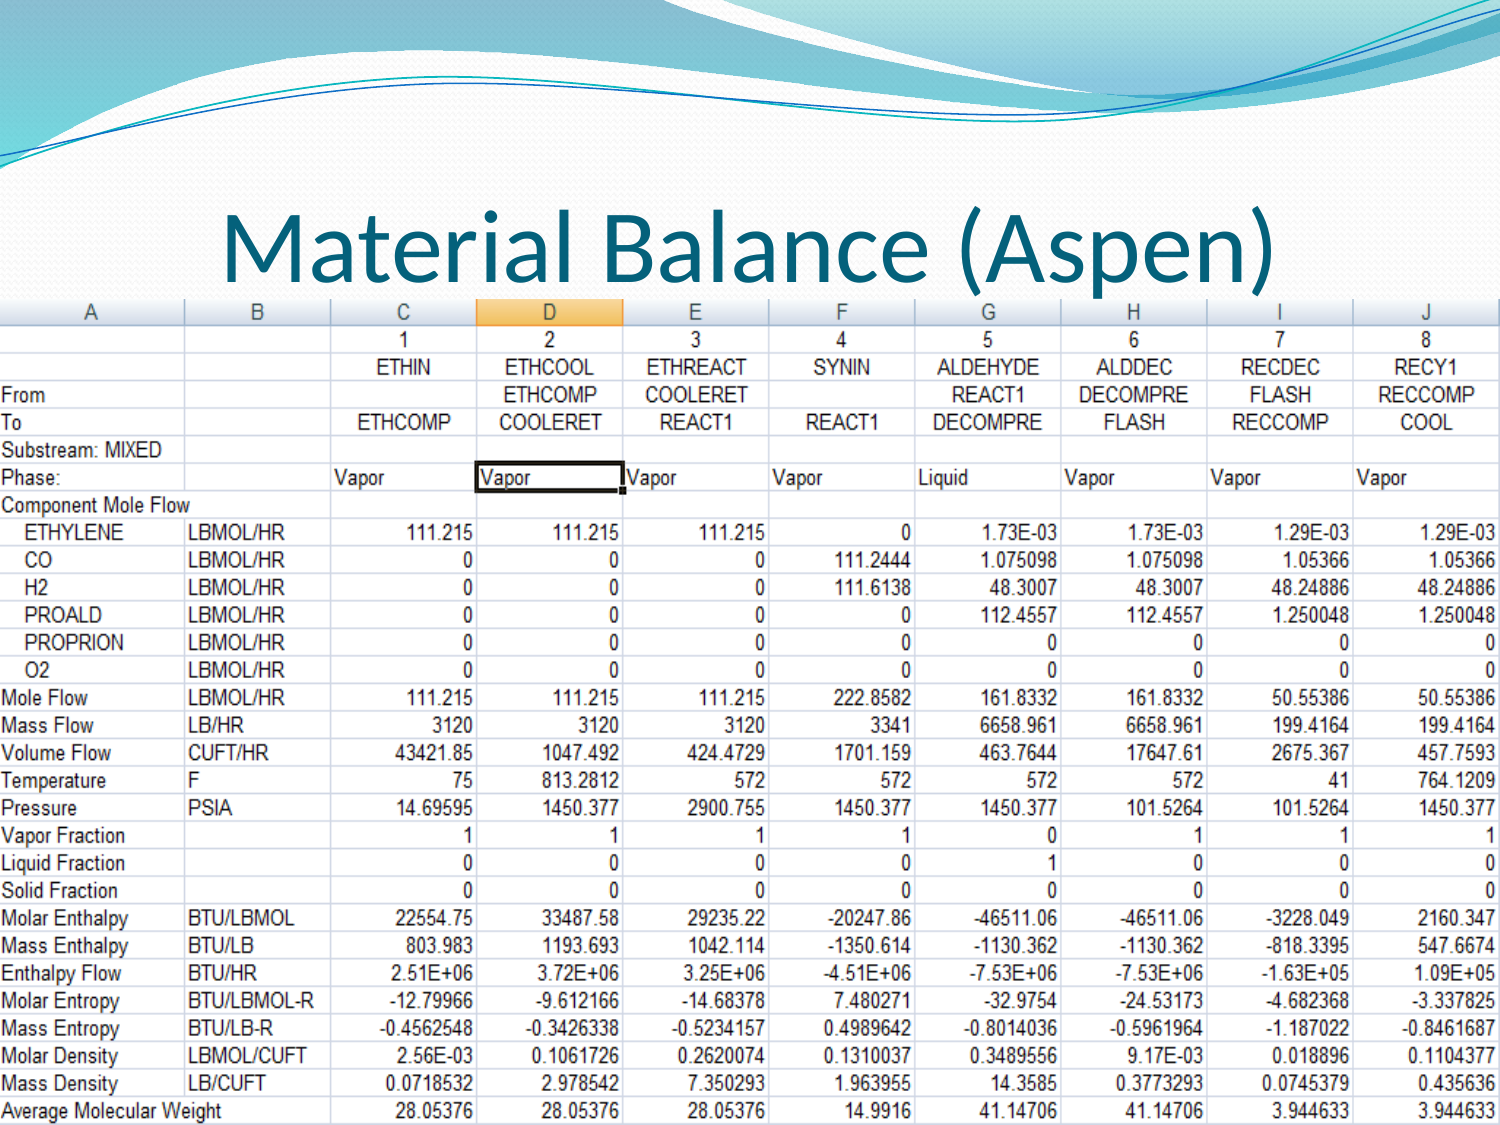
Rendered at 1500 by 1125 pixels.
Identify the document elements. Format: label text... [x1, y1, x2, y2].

title Material Balance (Aspen) [75, 115, 1425, 299]
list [0, 299, 1500, 1125]
